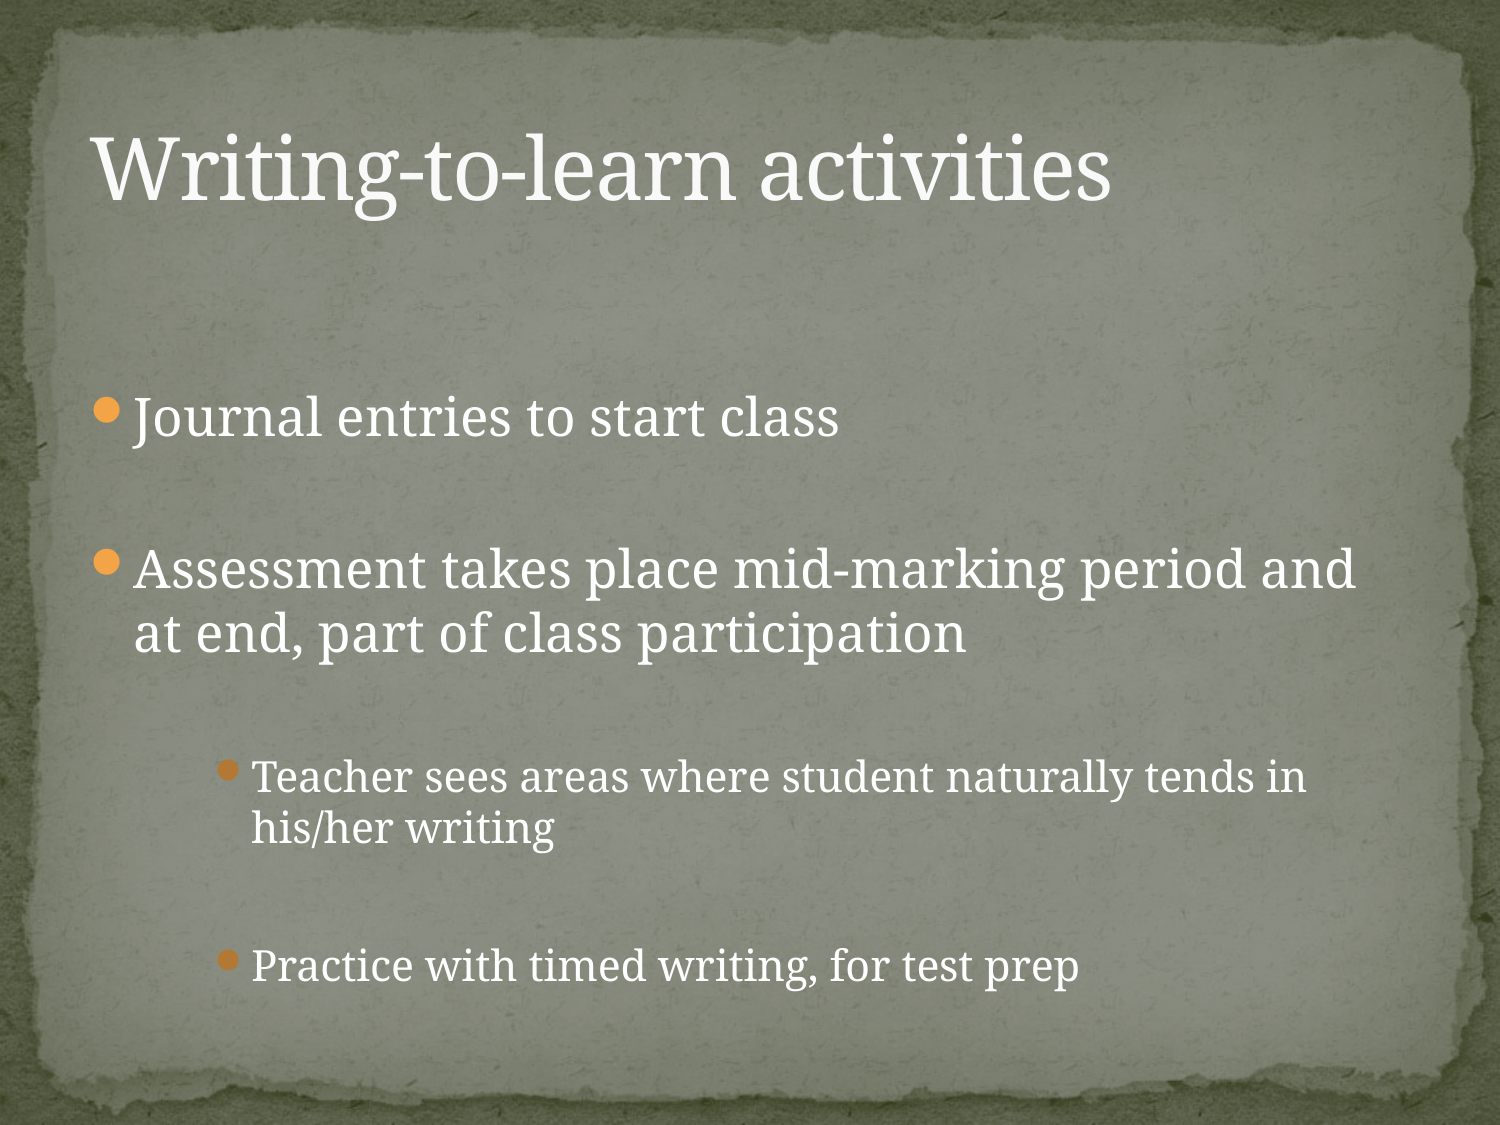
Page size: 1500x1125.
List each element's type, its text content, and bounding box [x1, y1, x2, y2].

list Journal entries to start class Assessment takes place mid-marking period and at end, part of class participation Teacher sees areas where student naturally tends in his/her writing Practice with timed writing, for test prep [75, 299, 1378, 1000]
title Writing-to-learn activities [74, 24, 1425, 225]
